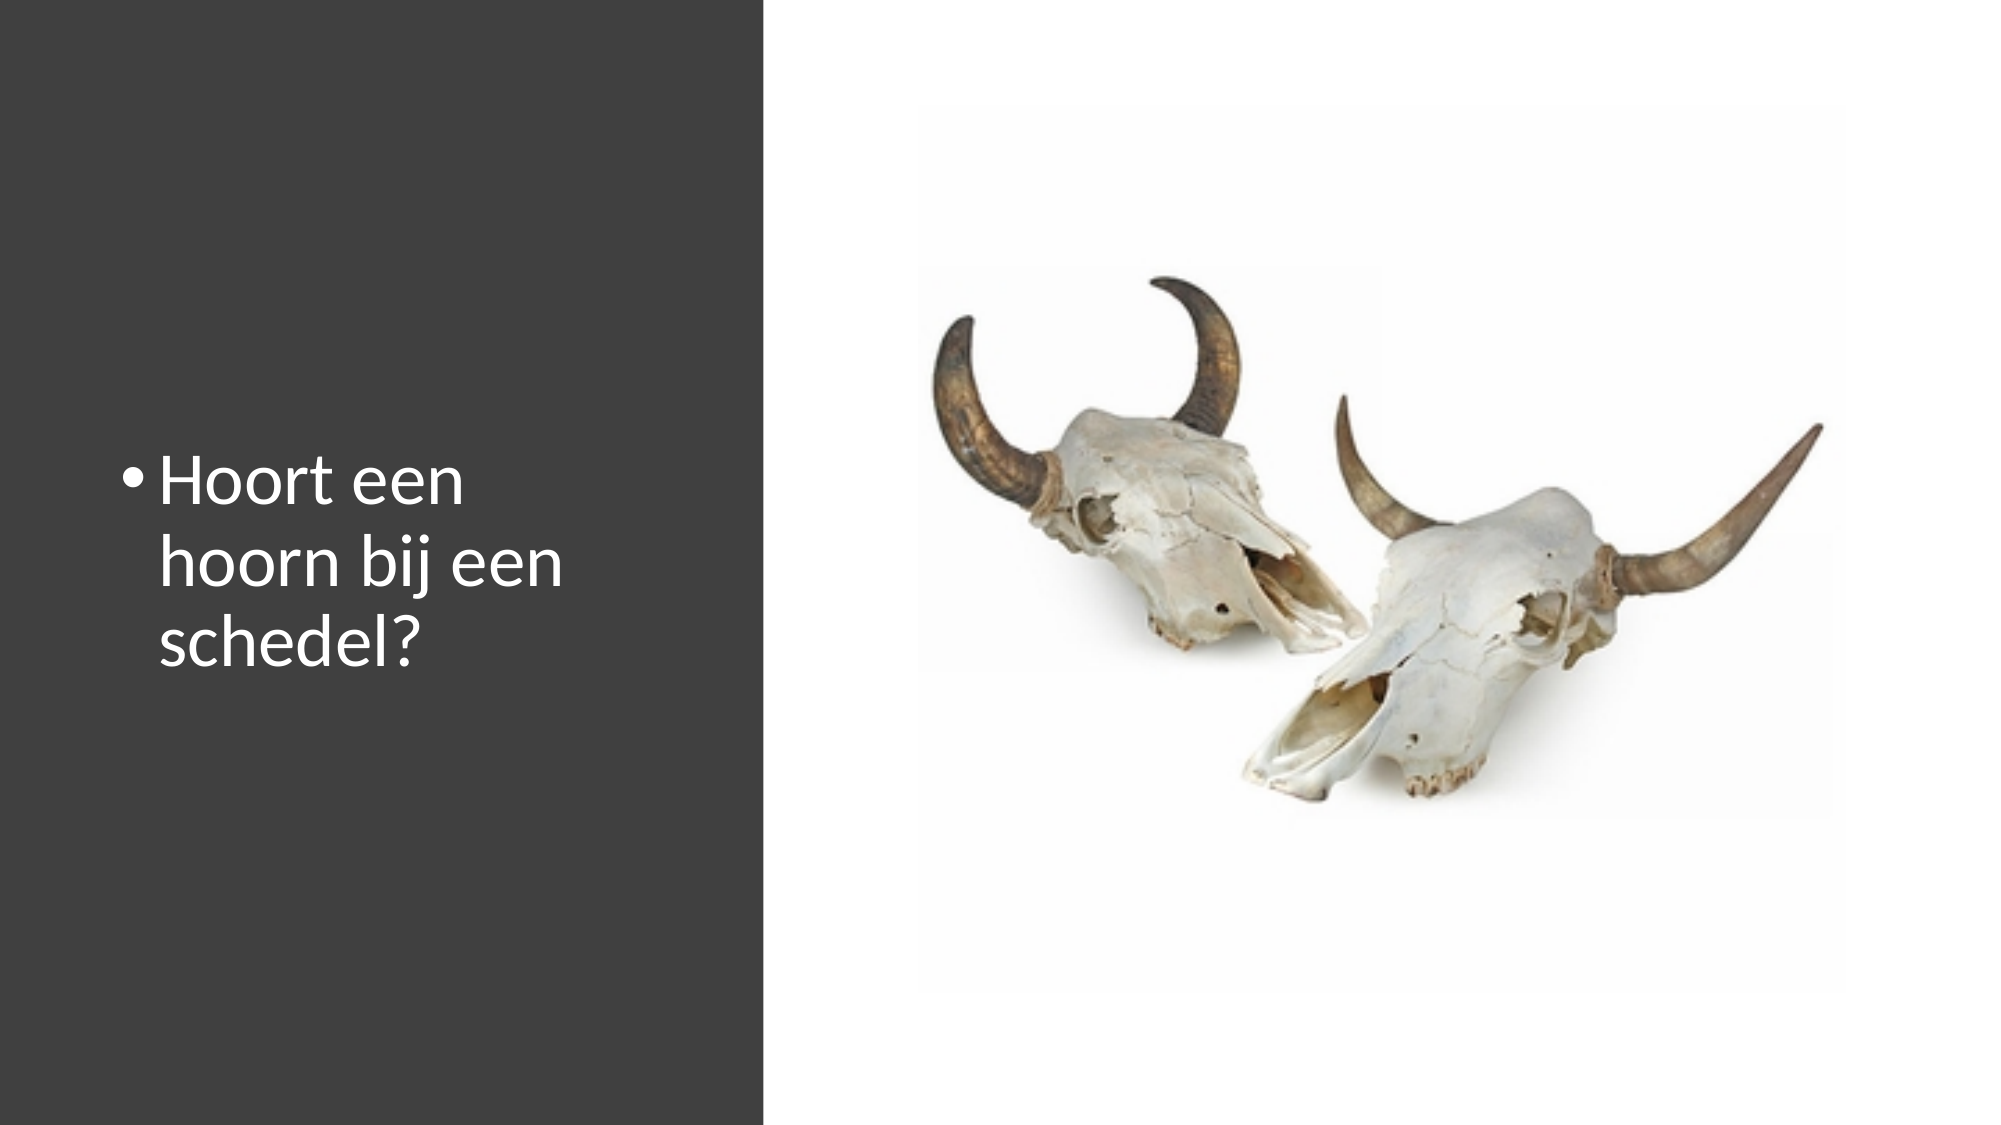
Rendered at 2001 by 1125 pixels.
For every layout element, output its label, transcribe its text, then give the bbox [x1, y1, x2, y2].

text_box [0, 0, 764, 1125]
list Hoort een hoorn bij een schedel? [105, 432, 658, 994]
picture [918, 105, 1846, 993]
